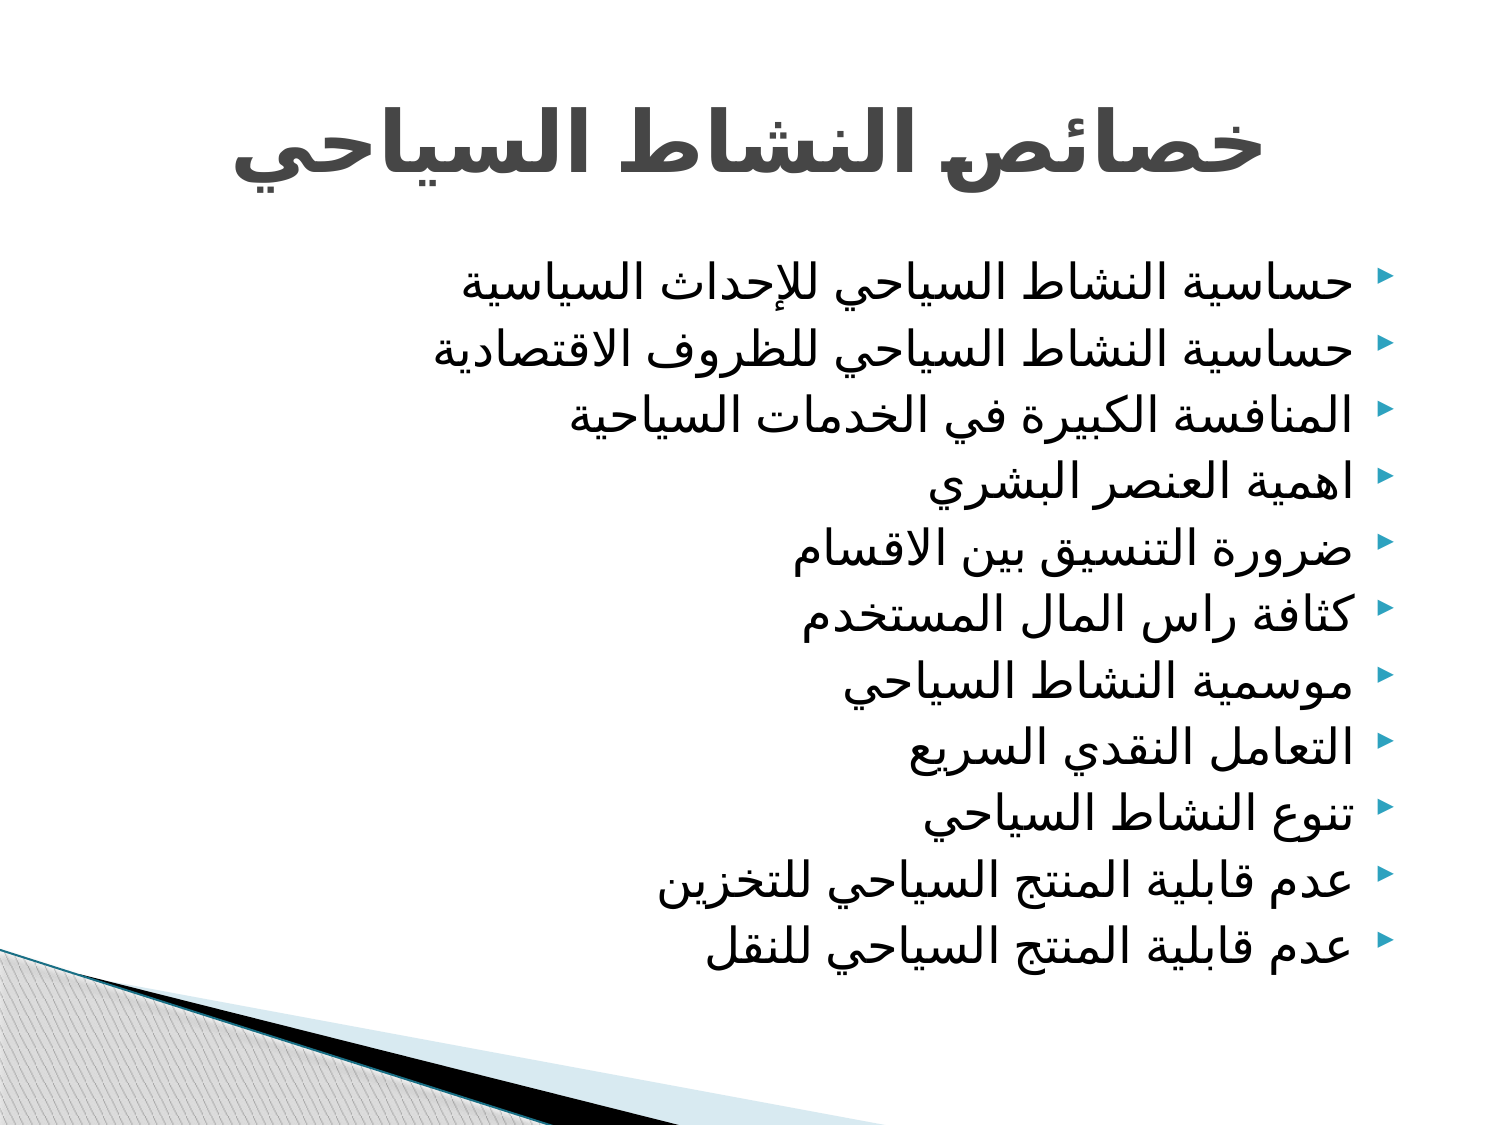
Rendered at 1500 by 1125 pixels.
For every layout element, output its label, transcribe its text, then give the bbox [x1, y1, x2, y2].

list حساسية النشاط السياحي للإحداث السياسية حساسية النشاط السياحي للظروف الاقتصادية المنافسة الكبيرة في الخدمات السياحية اهمية العنصر البشري ضرورة التنسيق بين الاقسام كثافة راس المال المستخدم موسمية النشاط السياحي التعامل النقدي السريع تنوع النشاط السياحي عدم قابلية المنتج السياحي للتخزين عدم قابلية المنتج السياحي للنقل [75, 243, 1425, 986]
title خصائص النشاط السياحي [75, 45, 1425, 233]
